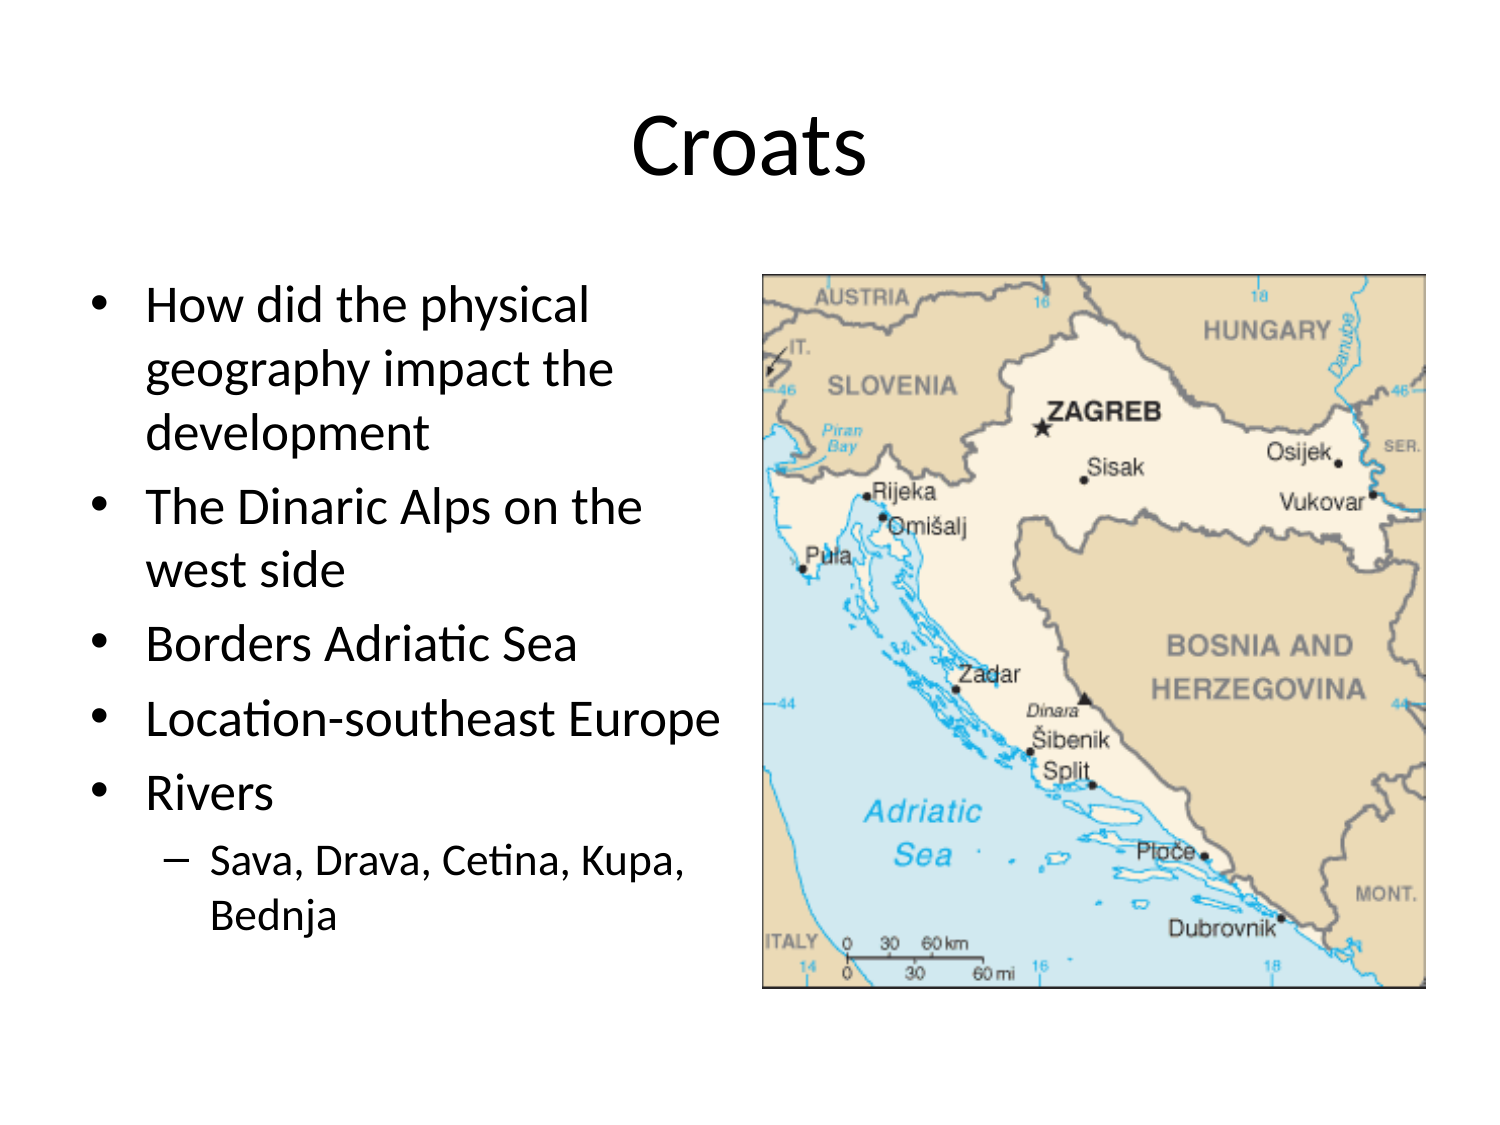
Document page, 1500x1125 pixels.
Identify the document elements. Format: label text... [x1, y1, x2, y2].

list How did the physical geography impact the development The Dinaric Alps on the west side Borders Adriatic Sea Location-southeast Europe Rivers Sava, Drava, Cetina, Kupa, Bednja [75, 262, 738, 1005]
title Croats [75, 45, 1425, 233]
picture [762, 274, 1427, 990]
